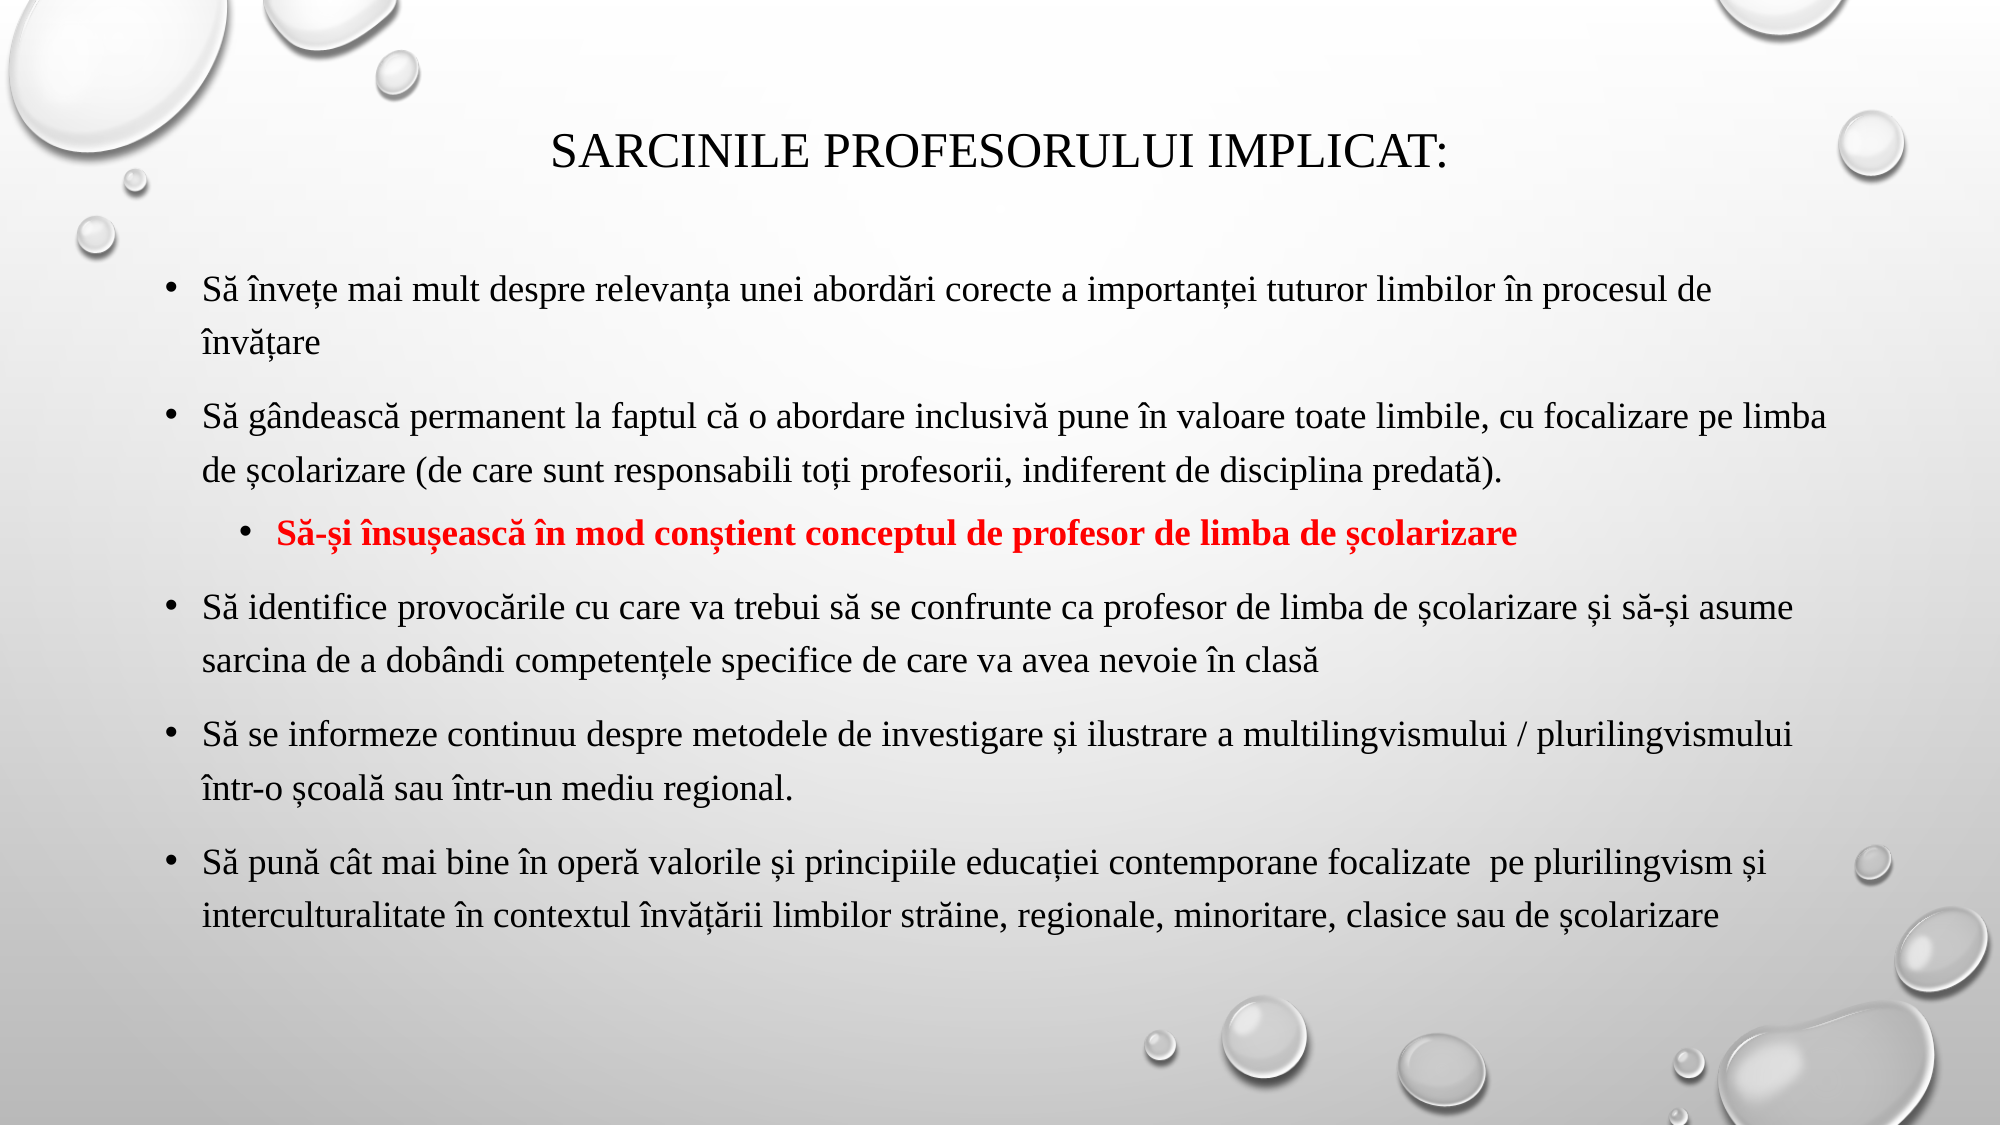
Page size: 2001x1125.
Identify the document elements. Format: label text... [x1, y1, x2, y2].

title Sarcinile profesorului implicat: [149, 101, 1851, 202]
list Să învețe mai mult despre relevanța unei abordări corecte a importanței tuturor limbilor în procesul de învățare Să gândească permanent la faptul că o abordare inclusivă pune în valoare toate limbile, cu focalizare pe limba de școlarizare (de care sunt responsabili toți profesorii, indiferent de disciplina predată). Să-și însușească în mod conștient conceptul de profesor de limba de școlarizare Să identifice provocările cu care va trebui să se confrunte ca profesor de limba de școlarizare și să-și asume sarcina de a dobândi competențele specifice de care va avea nevoie în clasă Să se informeze continuu despre metodele de investigare și ilustrare a multilingvismului / plurilingvismului într-o școală sau într-un mediu regional. Să pună cât mai bine în operă valorile și principiile educației contemporane focalizate pe plurilingvism și interculturalitate în contextul învățării limbilor străine, regionale, minoritare, clasice sau de școlarizare [149, 248, 1850, 950]
picture [0, 0, 2000, 1125]
